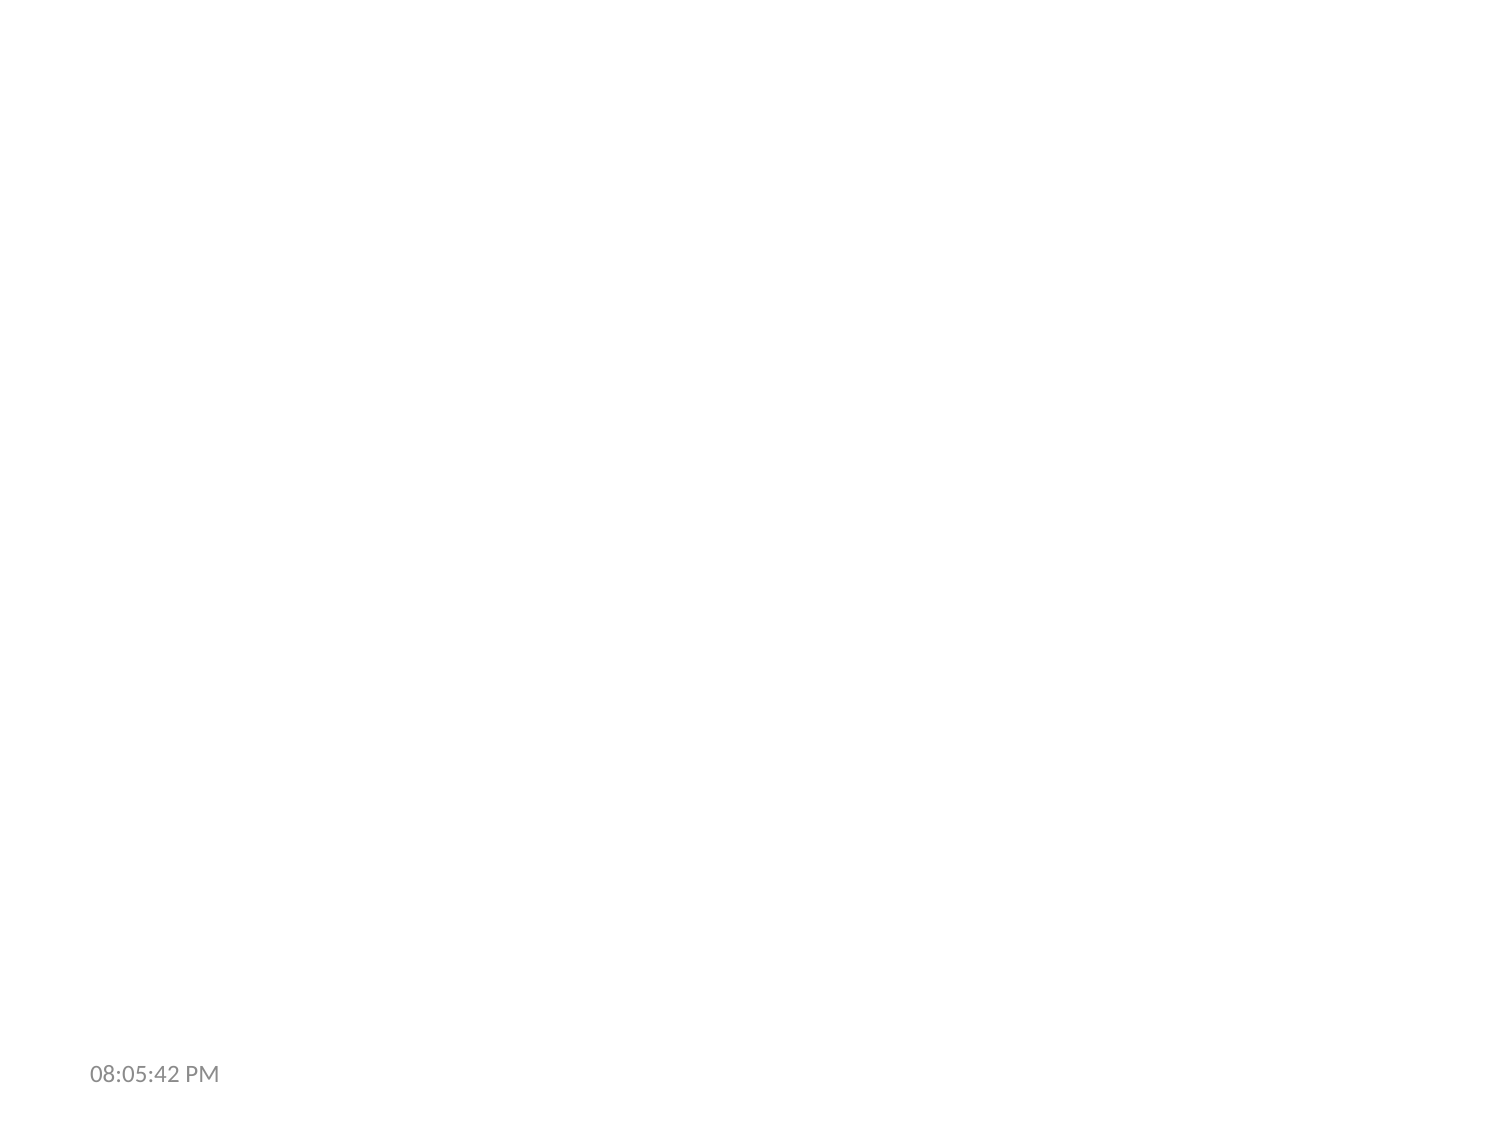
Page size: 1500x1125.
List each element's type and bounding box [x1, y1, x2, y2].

slide_number [75, 1042, 425, 1103]
